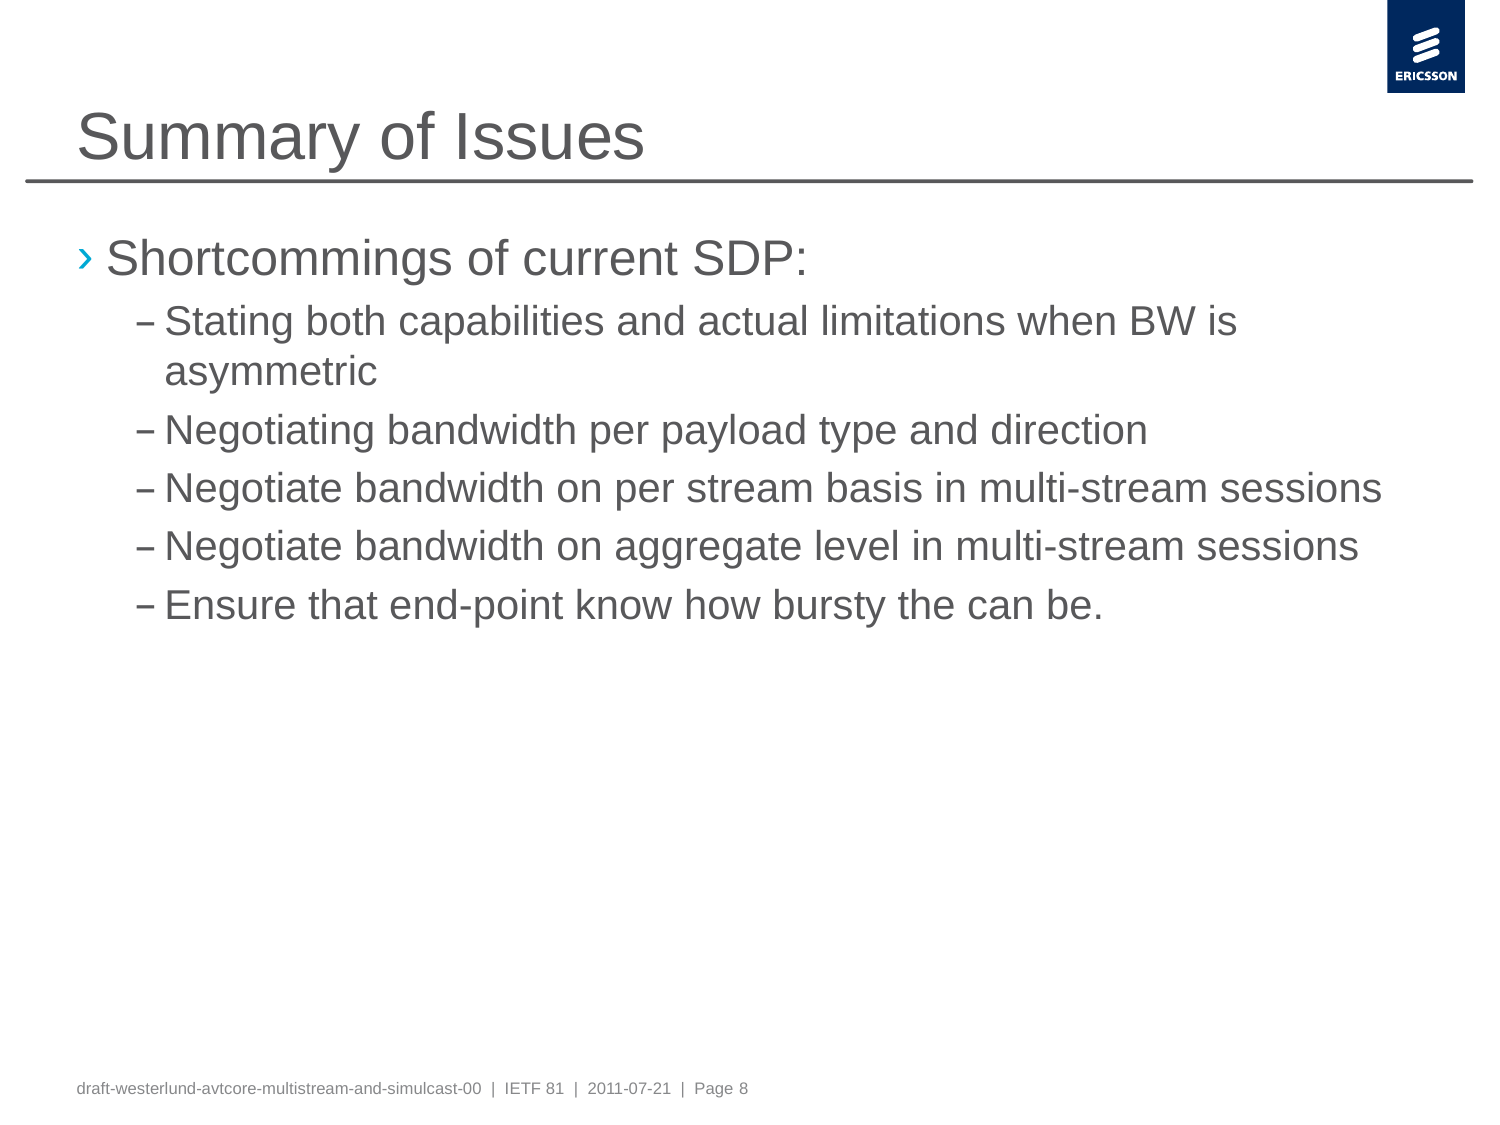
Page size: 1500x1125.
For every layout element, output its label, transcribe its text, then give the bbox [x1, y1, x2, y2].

list Shortcommings of current SDP: Stating both capabilities and actual limitations when BW is asymmetric Negotiating bandwidth per payload type and direction Negotiate bandwidth on per stream basis in multi-stream sessions Negotiate bandwidth on aggregate level in multi-stream sessions Ensure that end-point know how bursty the can be. [65, 225, 1436, 929]
title Summary of Issues [64, 91, 1349, 173]
